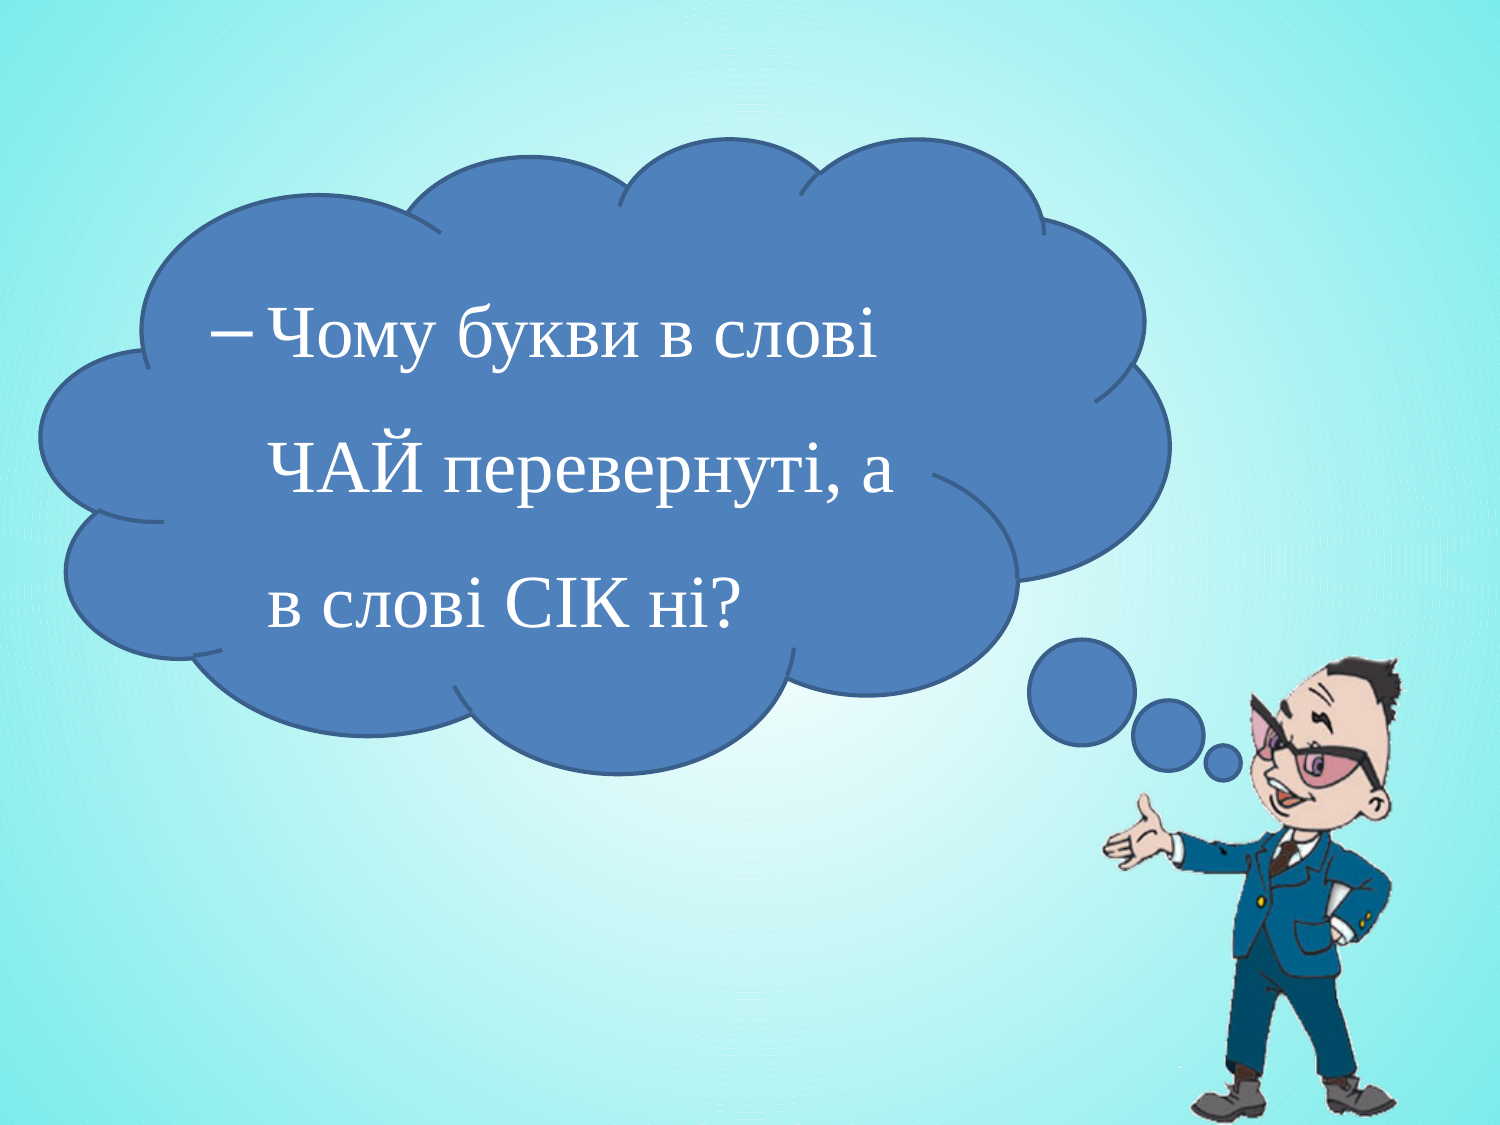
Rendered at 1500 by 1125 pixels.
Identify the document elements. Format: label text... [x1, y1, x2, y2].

picture [1101, 654, 1407, 1125]
text_box Чому букви в слові ЧАЙ перевернуті, а в слові СІК ні? [38, 137, 1172, 777]
